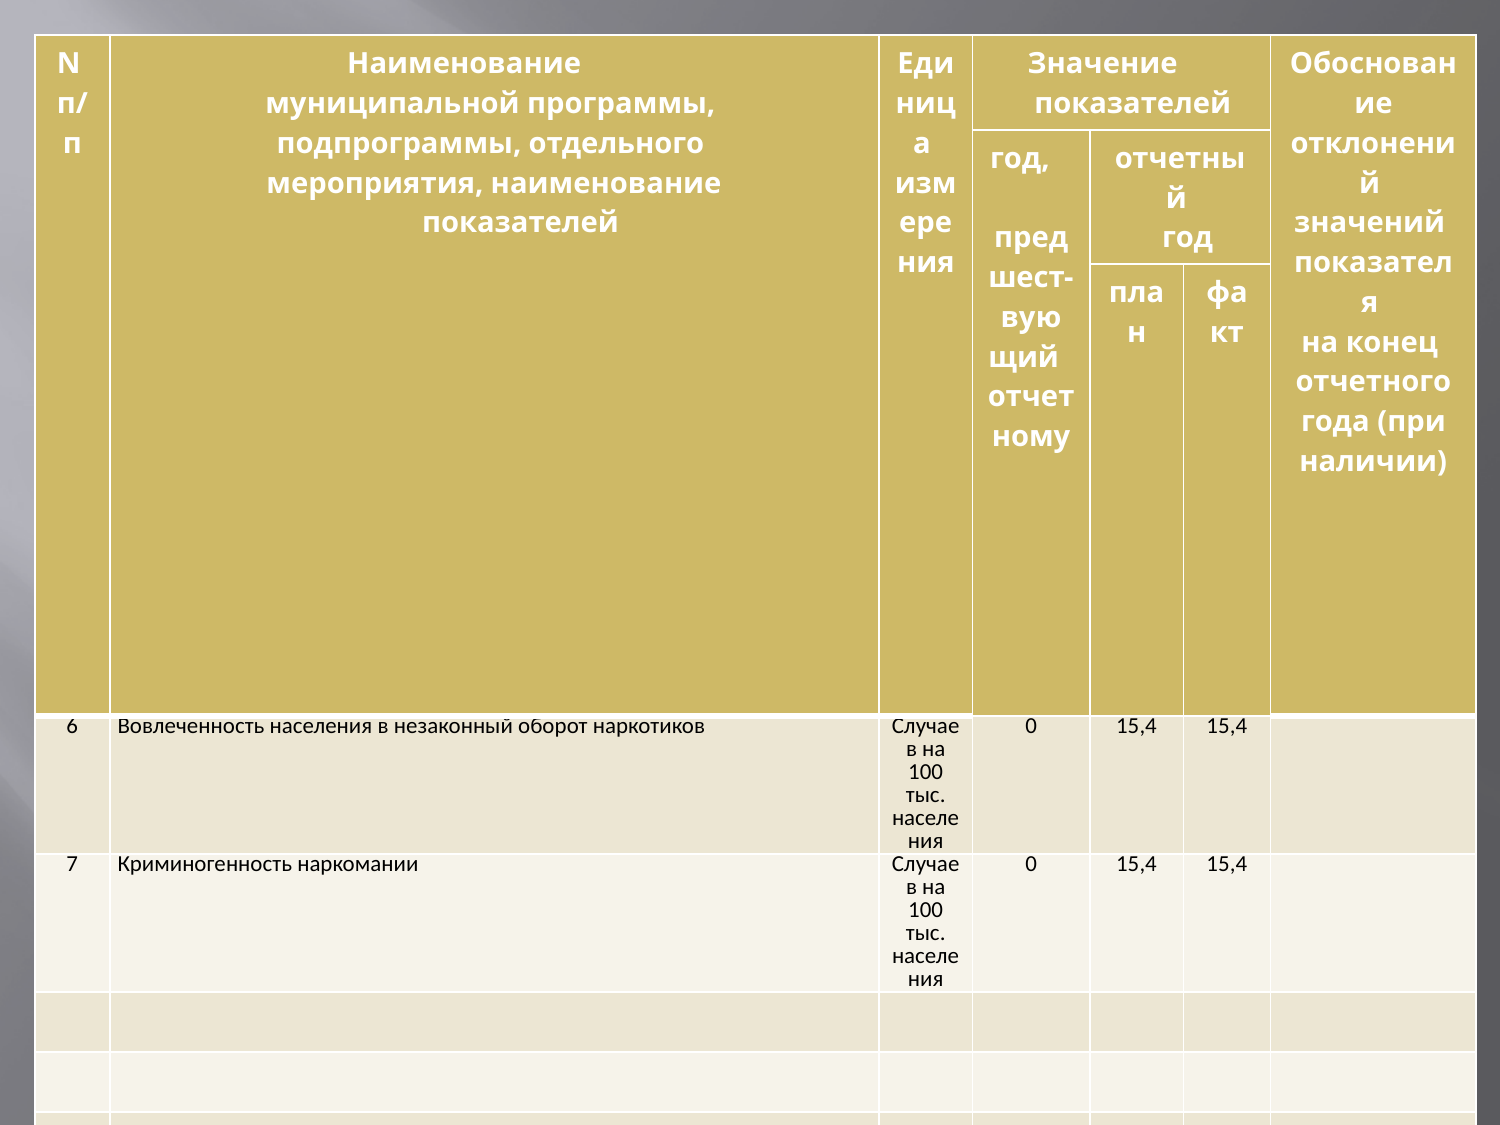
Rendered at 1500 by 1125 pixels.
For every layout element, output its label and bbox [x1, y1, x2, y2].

table_cell [1184, 717, 1270, 853]
table_cell [880, 1053, 972, 1111]
table_cell [973, 1113, 1089, 1125]
table_cell [1184, 855, 1270, 991]
table_cell [1184, 1113, 1270, 1125]
table_cell [1184, 265, 1270, 715]
table_cell [973, 717, 1089, 853]
table_cell [1271, 1053, 1475, 1111]
table_cell [36, 855, 109, 991]
table_cell [36, 993, 109, 1051]
table_cell [1184, 1053, 1270, 1111]
table_cell [1271, 719, 1475, 853]
table_cell [1091, 131, 1270, 263]
table_cell [880, 1113, 972, 1125]
table_cell [1091, 855, 1183, 991]
table_cell [880, 993, 972, 1051]
table_cell [973, 131, 1089, 715]
table_cell [1271, 993, 1475, 1051]
table_cell [1271, 855, 1475, 991]
table_cell [111, 993, 878, 1051]
table_cell [1091, 1053, 1183, 1111]
table_cell [111, 719, 878, 853]
table_cell [36, 1053, 109, 1111]
table_cell [1091, 993, 1183, 1051]
table_cell [111, 855, 878, 991]
table_cell [1271, 1113, 1475, 1125]
table_header [111, 36, 878, 713]
table_cell [973, 1053, 1089, 1111]
table_cell [111, 1113, 878, 1125]
table_cell [36, 1113, 109, 1125]
table_cell [1091, 1113, 1183, 1125]
table_cell [1184, 993, 1270, 1051]
table_header [973, 36, 1270, 129]
table_cell [973, 855, 1089, 991]
table_header [1271, 36, 1475, 713]
table_header [36, 36, 109, 713]
table_cell [36, 719, 109, 853]
table_cell [111, 1053, 878, 1111]
table_cell [1091, 265, 1183, 715]
table_cell [880, 855, 972, 991]
table_header [880, 36, 972, 713]
table_cell [880, 719, 972, 853]
table_cell [1091, 717, 1183, 853]
table_cell [973, 993, 1089, 1051]
